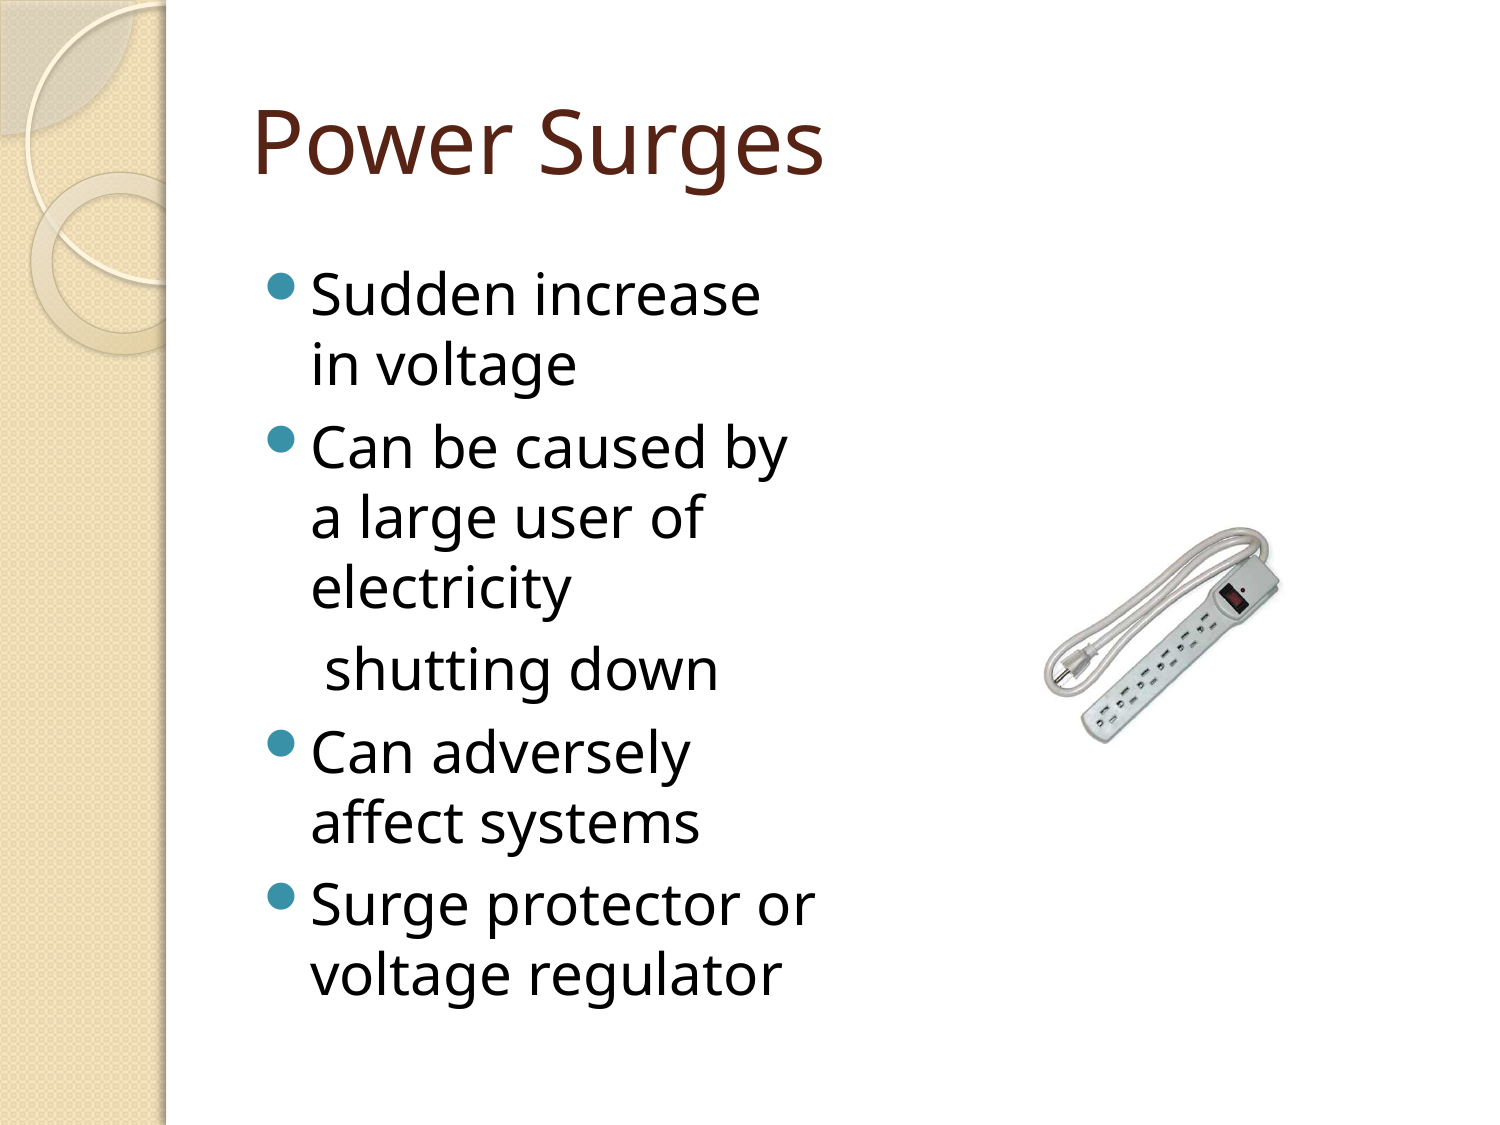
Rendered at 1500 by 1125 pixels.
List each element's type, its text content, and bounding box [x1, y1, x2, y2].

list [1030, 497, 1301, 768]
title Power Surges [235, 45, 1466, 233]
list Sudden increase in voltage Can be caused by a large user of electricity shutting down Can adversely affect systems Surge protector or voltage regulator [235, 249, 836, 1015]
